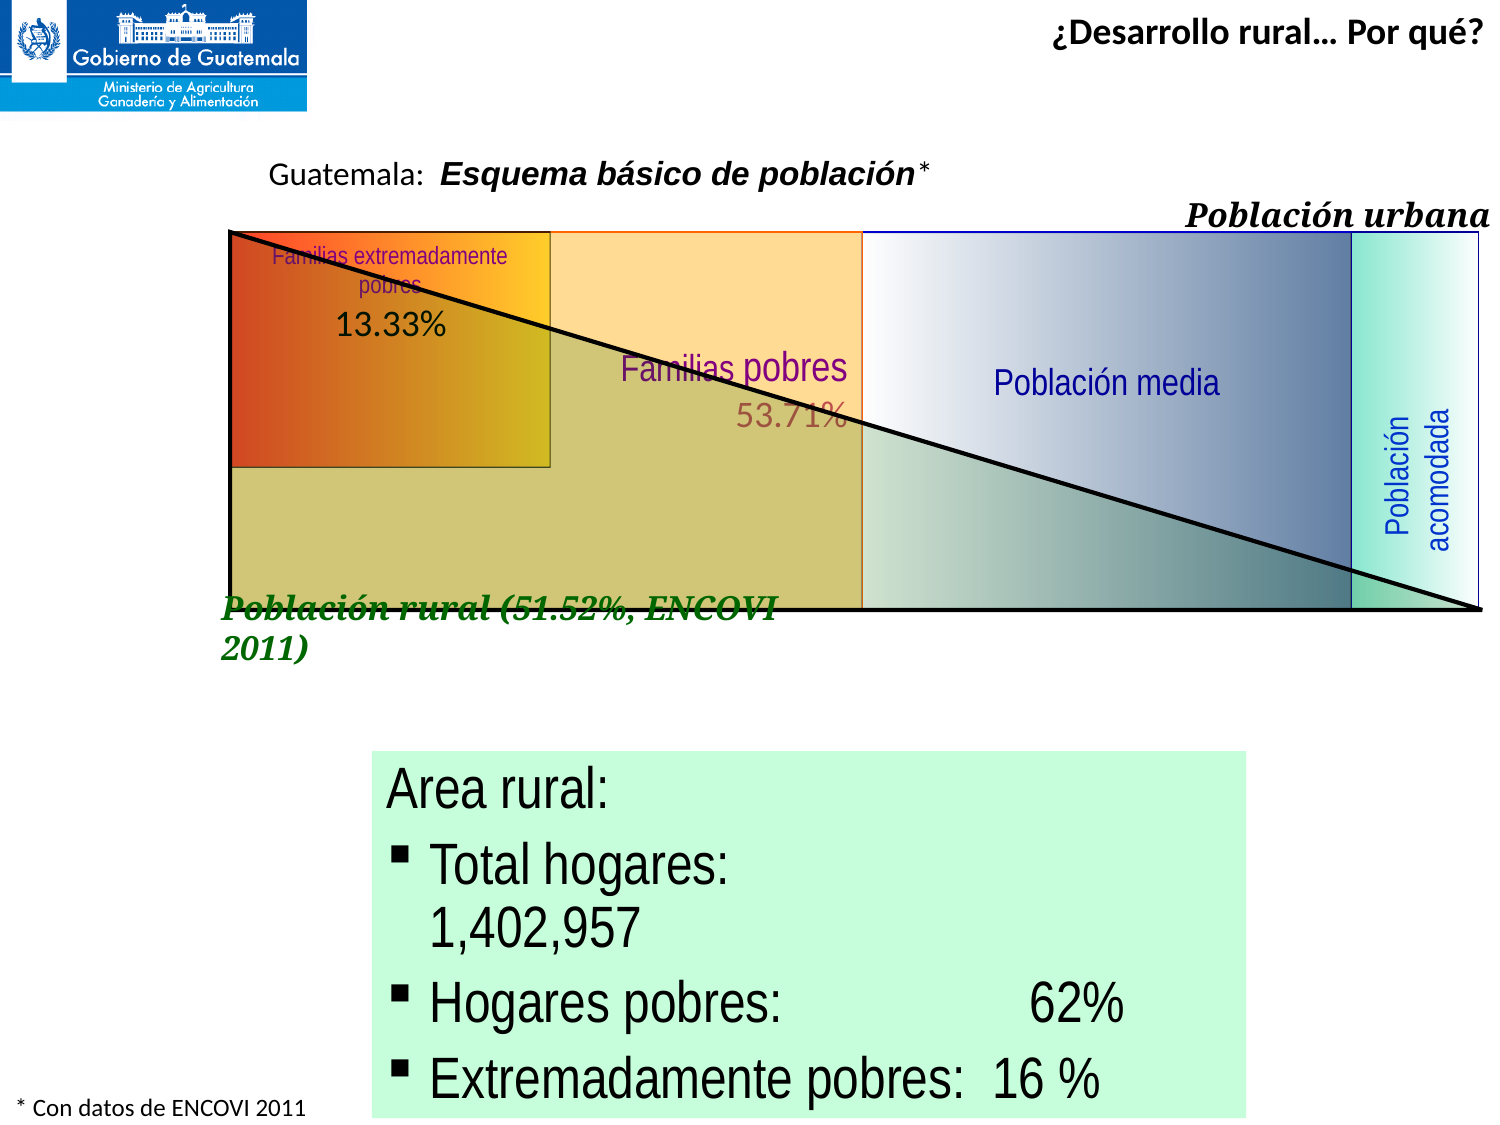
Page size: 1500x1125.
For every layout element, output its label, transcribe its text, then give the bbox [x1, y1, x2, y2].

text_box Población acomodada [1351, 244, 1479, 608]
text_box * Con datos de ENCOVI 2011 [0, 1084, 467, 1125]
text_box Población urbana [1126, 184, 1500, 244]
text_box Familias pobres 53.71% [551, 232, 863, 422]
text_box ¿Desarrollo rural… Por qué? [318, 0, 1500, 105]
text_box Area rural: Total hogares: 1,402,957 Hogares pobres: 62% Extremadamente pobres: 16 % [371, 751, 1247, 1119]
text_box Población rural (51.52%, ENCOVI 2011) [206, 597, 863, 657]
text_box Familias extremadamente pobres 13.33% [230, 231, 551, 328]
picture [0, 0, 315, 122]
text_box Guatemala: Esquema básico de población* [253, 137, 1152, 208]
text_box Población media [863, 232, 1351, 570]
text_box [230, 232, 1483, 610]
